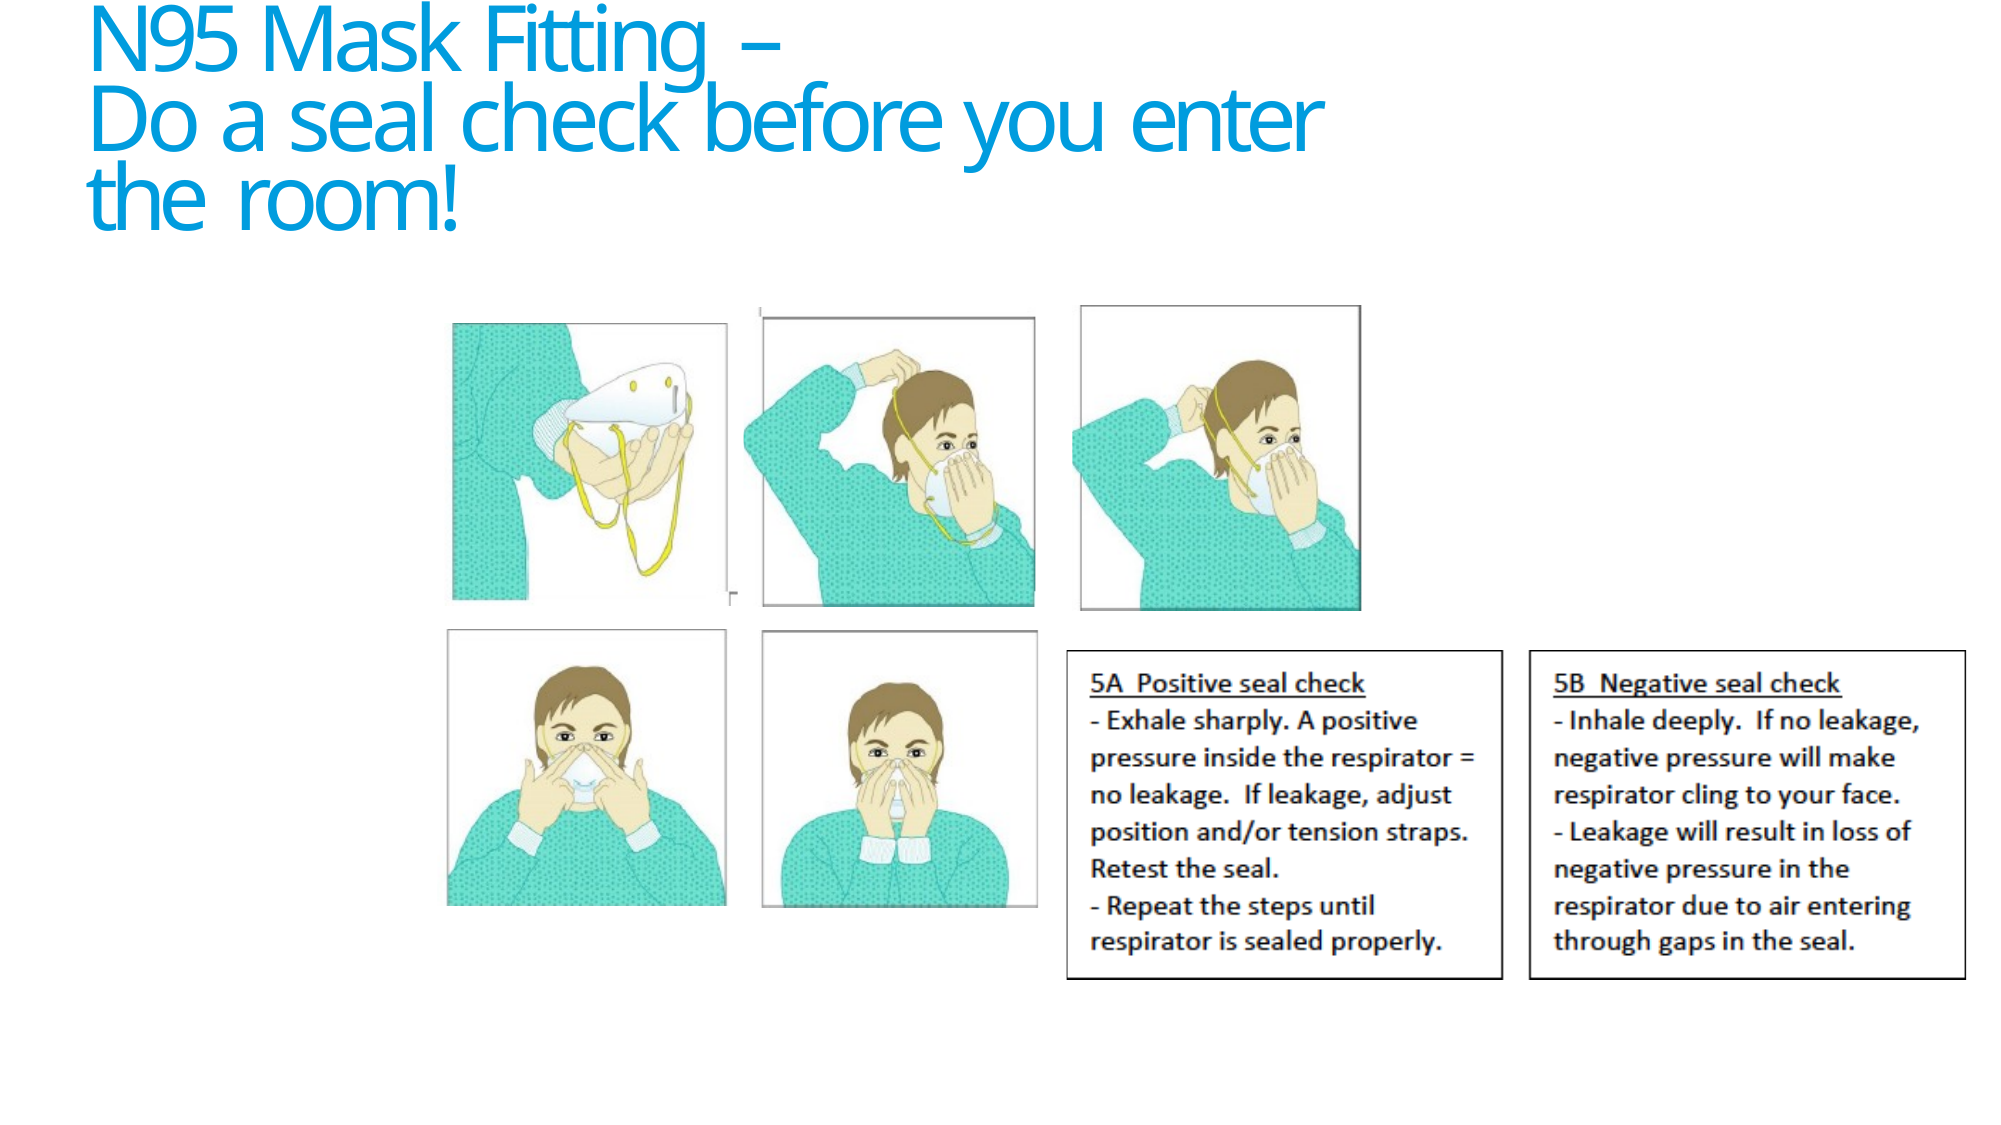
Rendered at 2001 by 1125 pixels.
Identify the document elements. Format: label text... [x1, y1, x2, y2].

text_box [759, 630, 1039, 908]
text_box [444, 307, 1036, 607]
title N95 Mask Fitting – Do a seal check before you enter the room! [83, 8, 1453, 250]
text_box [1066, 650, 1967, 980]
text_box [437, 629, 730, 906]
text_box [1072, 305, 1362, 612]
